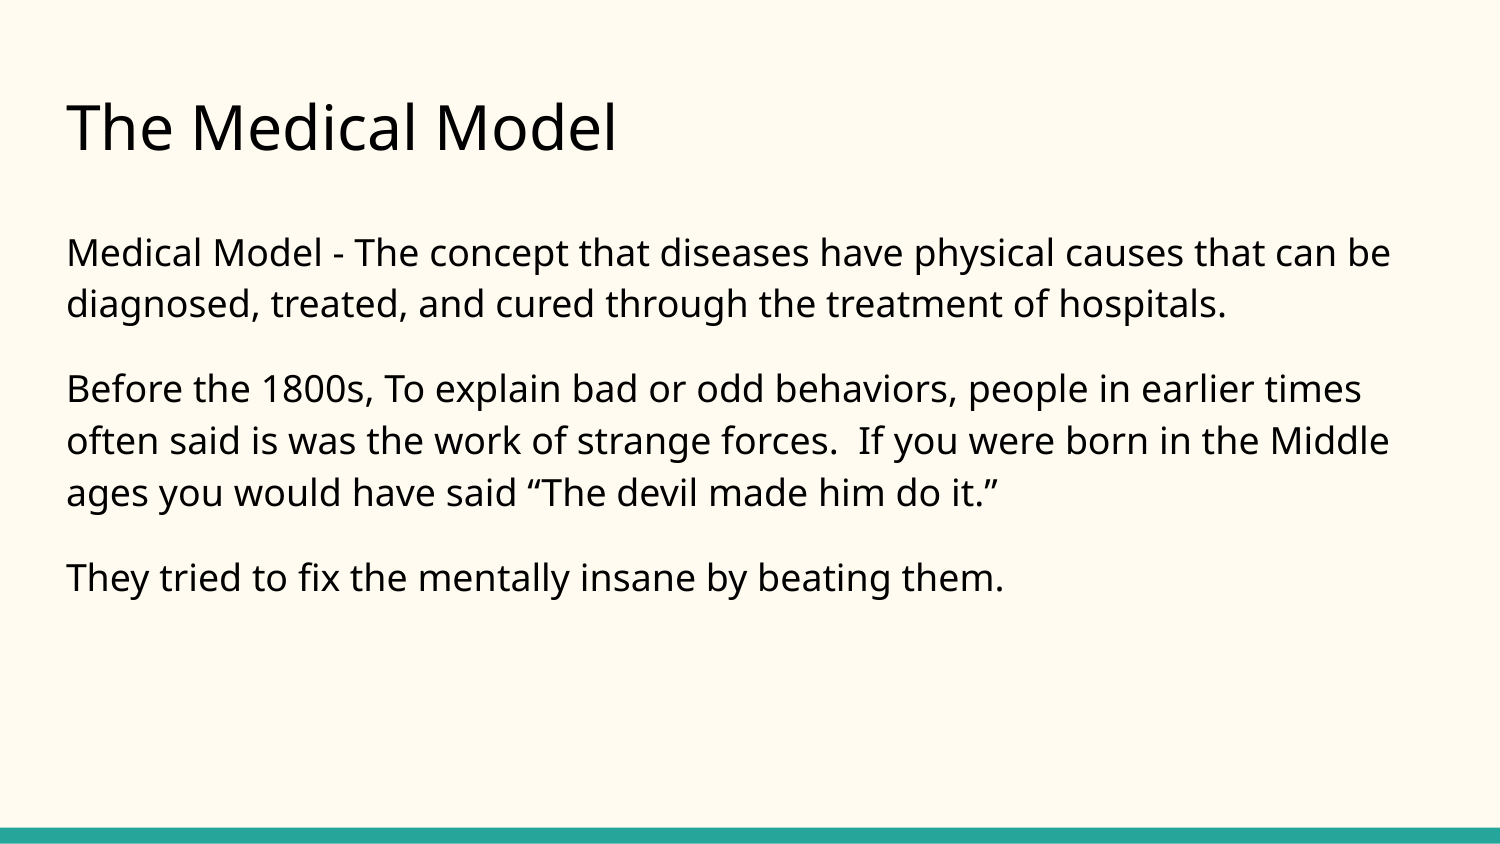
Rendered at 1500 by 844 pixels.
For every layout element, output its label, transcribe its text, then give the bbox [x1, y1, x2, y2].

list Medical Model - The concept that diseases have physical causes that can be diagnosed, treated, and cured through the treatment of hospitals. Before the 1800s, To explain bad or odd behaviors, people in earlier times often said is was the work of strange forces. If you were born in the Middle ages you would have said “The devil made him do it.” They tried to fix the mentally insane by beating them. [51, 206, 1449, 768]
title The Medical Model [51, 72, 1449, 174]
